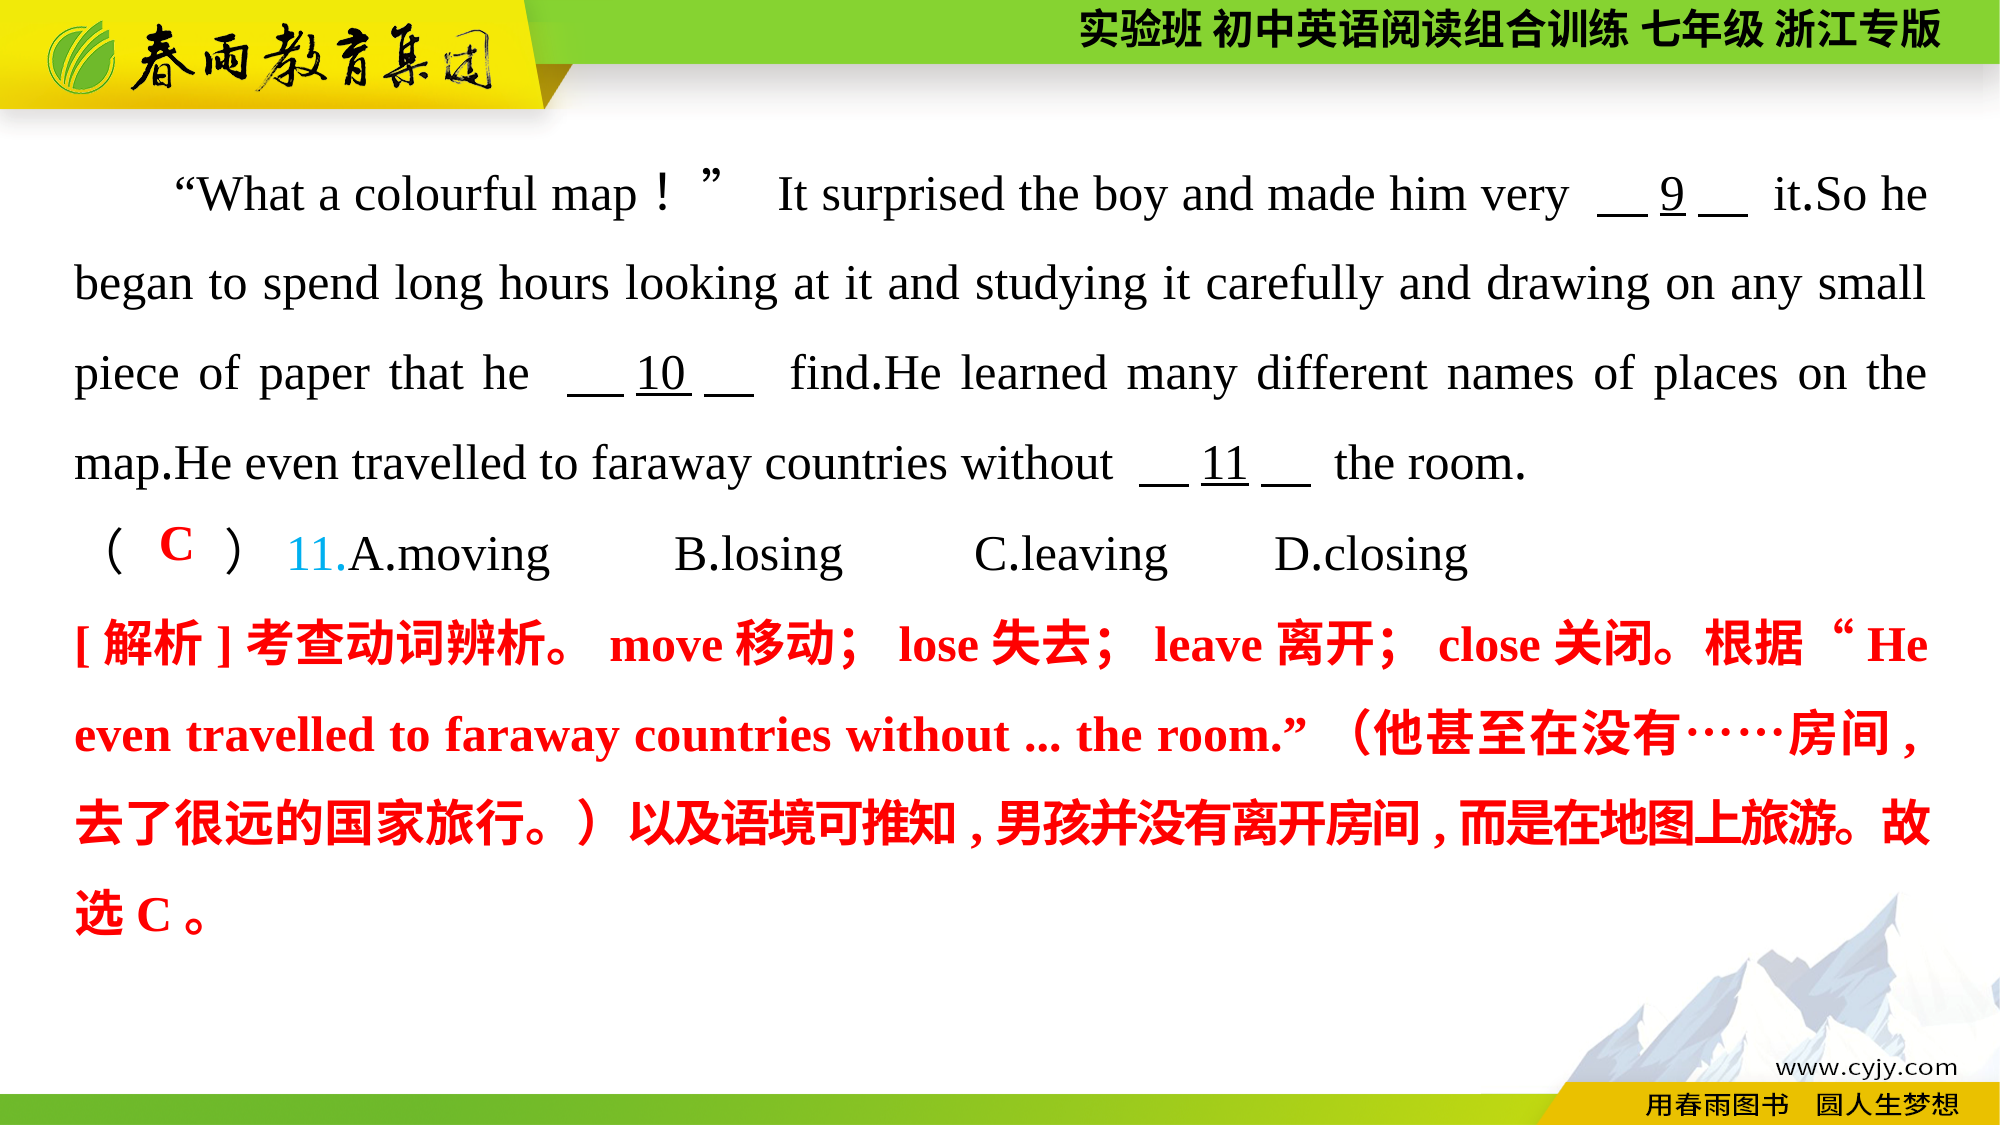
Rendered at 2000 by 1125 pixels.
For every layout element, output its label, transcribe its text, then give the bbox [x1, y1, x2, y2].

picture [0, 0, 2000, 1125]
text_box [解析]考查动词辨析。move移动；lose失去；leave离开；close关闭。根据“He even travelled to faraway countries without ... the room.”（他甚至在没有……房间,去了很远的国家旅行。）以及语境可推知,男孩并没有离开房间,而是在地图上旅游。故选C。 [59, 573, 1944, 949]
text_box C [144, 503, 210, 573]
list “What a colourful map！” It surprised the boy and made him very 9 it.So he began to spend long hours looking at it and studying it carefully and drawing on any small piece of paper that he 10 find.He learned many different names of places on the map.He even travelled to faraway countries without 11 the room. （ ）11.A.moving B.losing C.leaving D.closing [59, 122, 1944, 573]
